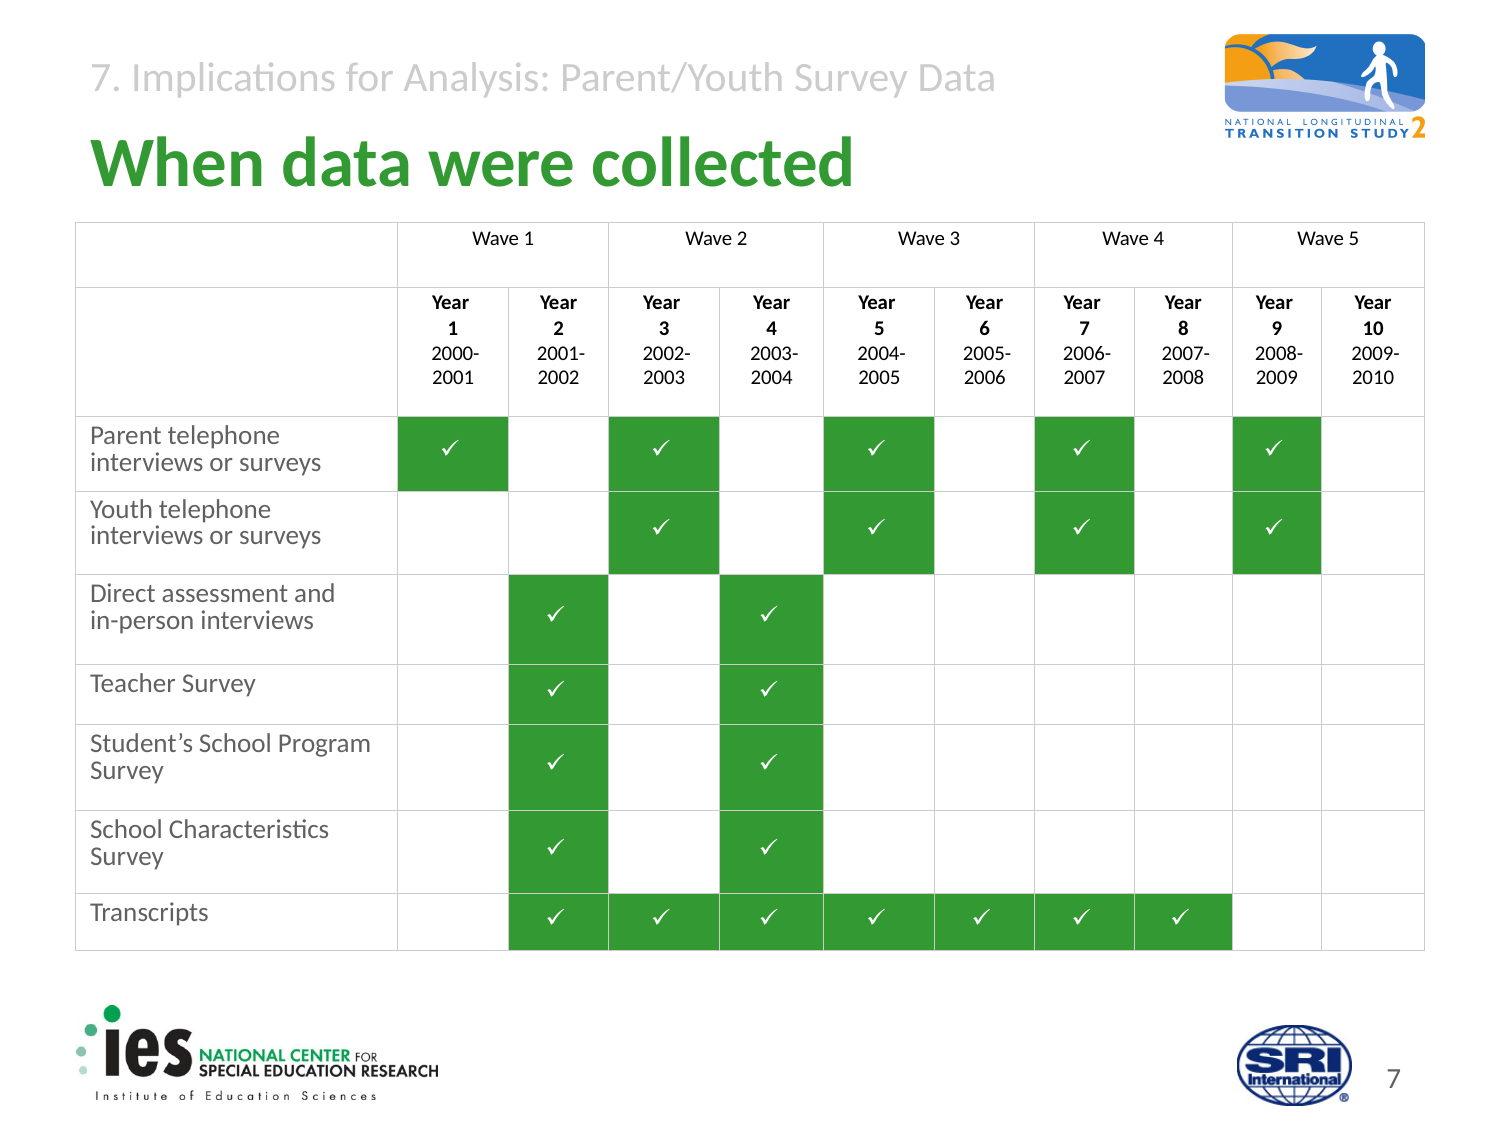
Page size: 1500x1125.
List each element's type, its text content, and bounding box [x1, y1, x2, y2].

table_cell Year 4 2003- 2004 [720, 288, 823, 416]
table_cell [609, 811, 719, 893]
table_cell Year 1 2000- 2001 [398, 288, 508, 416]
table_cell [720, 725, 823, 810]
slide_number 6 [1312, 1051, 1417, 1125]
table_cell Year 2 2001- 2002 [509, 288, 608, 416]
table_cell Student’s School Program Survey [76, 725, 397, 810]
table_cell [1233, 725, 1321, 810]
table_cell Year 5 2004- 2005 [824, 288, 934, 416]
table_cell [1035, 575, 1134, 664]
table_cell Direct assessment and in-person interviews [76, 575, 397, 664]
table_cell [720, 811, 823, 893]
table_cell [1322, 575, 1424, 664]
table_cell Year 10 2009- 2010 [1322, 288, 1424, 416]
table_cell [509, 811, 608, 893]
table_cell Transcripts [76, 894, 397, 950]
table_cell [76, 288, 397, 416]
table_cell [1035, 417, 1134, 491]
table_cell [1135, 575, 1232, 664]
table_cell [935, 417, 1034, 491]
table_cell [824, 417, 934, 491]
table_cell [509, 894, 608, 950]
table_cell [398, 575, 508, 664]
table_cell [720, 492, 823, 574]
table_cell [720, 417, 823, 491]
table_cell Year 7 2006- 2007 [1035, 288, 1134, 416]
table_cell [935, 492, 1034, 574]
title When data were collected [74, 90, 1426, 226]
table_cell Parent telephone interviews or surveys [76, 417, 397, 491]
table_cell [1322, 492, 1424, 574]
table_cell [1035, 894, 1134, 950]
table_cell [509, 417, 608, 491]
table_cell [1135, 417, 1232, 491]
table_cell [1233, 811, 1321, 893]
picture [1237, 1025, 1352, 1106]
table_header Wave 3 [824, 223, 1034, 287]
table_cell Youth telephone interviews or surveys [76, 492, 397, 574]
table_cell [1322, 894, 1424, 950]
table_cell [935, 725, 1034, 810]
table_cell [609, 894, 719, 950]
table_cell Year 8 2007- 2008 [1135, 288, 1232, 416]
table_cell [824, 492, 934, 574]
table_cell [1135, 894, 1232, 950]
table_cell [824, 725, 934, 810]
table_cell Year 6 2005- 2006 [935, 288, 1034, 416]
table_cell [509, 575, 608, 664]
table_cell [1035, 665, 1134, 724]
table_cell [609, 665, 719, 724]
table_cell [1135, 492, 1232, 574]
table_cell [720, 665, 823, 724]
table_cell [935, 811, 1034, 893]
table_cell [1233, 665, 1321, 724]
table_cell [1135, 725, 1232, 810]
table_cell [1233, 575, 1321, 664]
table_header Wave 1 [398, 223, 608, 287]
table_cell [1233, 417, 1321, 491]
table_cell [1322, 725, 1424, 810]
table_cell [720, 575, 823, 664]
table_cell [398, 492, 508, 574]
table_cell [1322, 665, 1424, 724]
table_cell [609, 492, 719, 574]
table_cell School Characteristics Survey [76, 811, 397, 893]
table_cell [1322, 811, 1424, 893]
table_cell [609, 417, 719, 491]
table_cell [609, 725, 719, 810]
table_cell [1322, 417, 1424, 491]
table_cell [1035, 492, 1134, 574]
table_cell Year 3 2002- 2003 [609, 288, 719, 416]
table_cell [824, 811, 934, 893]
picture [76, 1005, 438, 1100]
table_header Wave 4 [1035, 223, 1232, 287]
table_cell [1135, 811, 1232, 893]
table_cell [935, 894, 1034, 950]
table_header [76, 223, 397, 287]
table_header Wave 5 [1233, 223, 1424, 287]
table_cell [1233, 894, 1321, 950]
table_cell [398, 665, 508, 724]
table_cell [509, 665, 608, 724]
table_cell [935, 665, 1034, 724]
table_cell Teacher Survey [76, 665, 397, 724]
table_cell [398, 417, 508, 491]
table_cell Year 9 2008- 2009 [1233, 288, 1321, 416]
table_cell [398, 811, 508, 893]
table_header Wave 2 [609, 223, 823, 287]
table_cell [1135, 665, 1232, 724]
table_cell [509, 725, 608, 810]
table_cell [1233, 492, 1321, 574]
table_cell [398, 725, 508, 810]
table_cell [824, 575, 934, 664]
table_cell [935, 575, 1034, 664]
table_cell [824, 894, 934, 950]
table_cell [824, 665, 934, 724]
table_cell [720, 894, 823, 950]
table_cell [398, 894, 508, 950]
table_cell [1035, 811, 1134, 893]
table_cell [609, 575, 719, 664]
table_cell [509, 492, 608, 574]
table_cell [1035, 725, 1134, 810]
